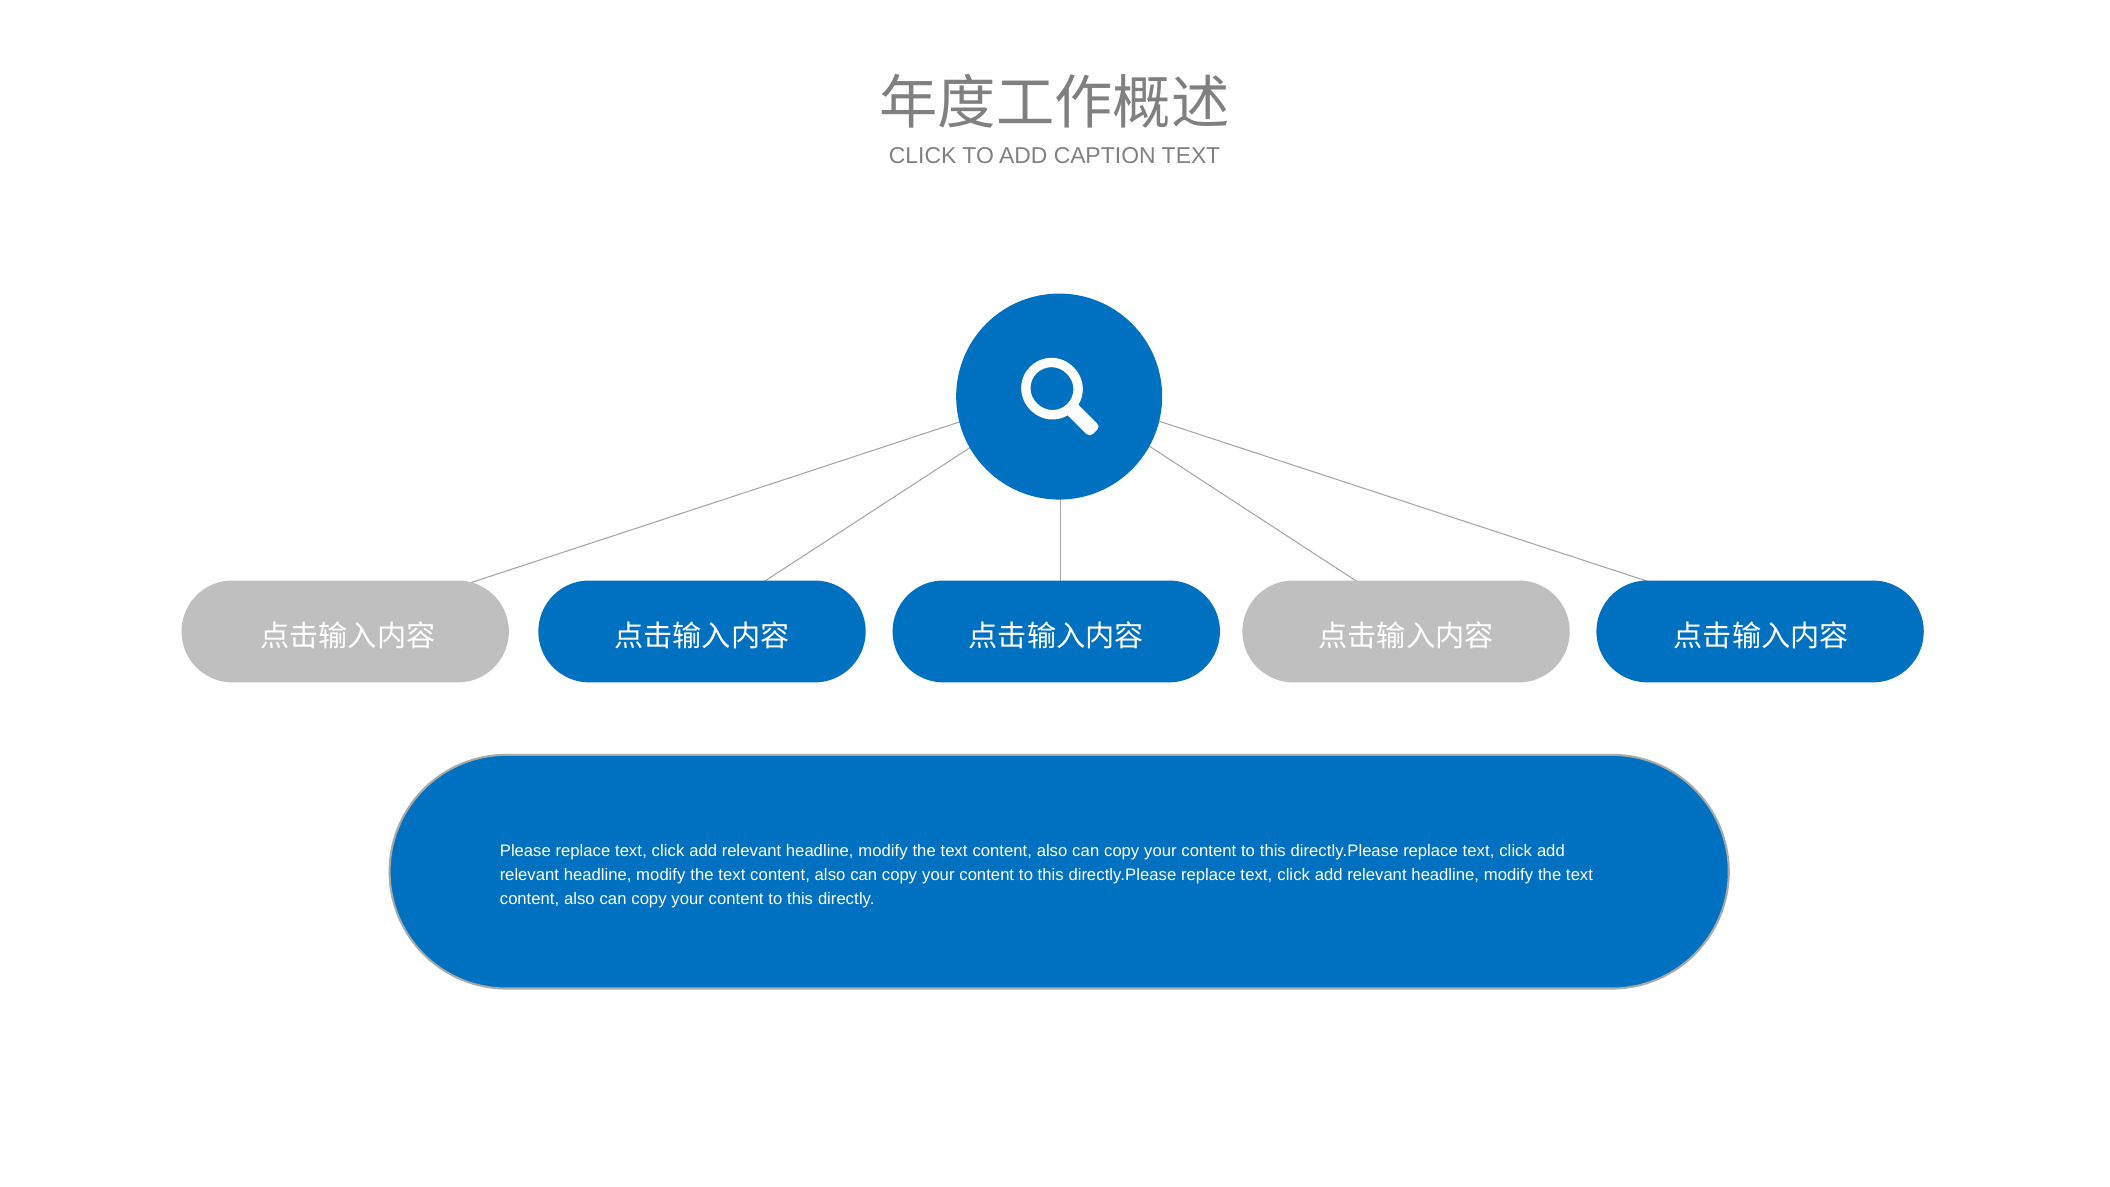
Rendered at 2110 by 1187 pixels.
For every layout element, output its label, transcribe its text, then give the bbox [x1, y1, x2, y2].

text_box [1256, 667, 1556, 683]
text_box [181, 613, 185, 650]
text_box Please replace text, click add relevant headline, modify the text content, also can copy your content to this directly.Please replace text, click add relevant headline, modify the text content, also can copy your content to this directly.Please replace text, click add relevant headline, modify the text content, also can copy your content to this directly. [499, 806, 1607, 938]
text_box [552, 667, 852, 683]
text_box 年度工作概述 [865, 65, 1245, 136]
text_box 点击输入内容 [1243, 596, 1569, 667]
text_box [552, 580, 852, 596]
text_box [1256, 580, 1556, 596]
text_box [195, 667, 495, 683]
text_box [907, 667, 1206, 683]
text_box CLICK TO ADD CAPTION TEXT [865, 140, 1245, 168]
text_box [1610, 667, 1910, 683]
text_box [195, 580, 495, 596]
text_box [956, 293, 1163, 500]
text_box 点击输入内容 [893, 596, 1219, 667]
text_box 点击输入内容 [185, 596, 511, 667]
text_box 点击输入内容 [1598, 595, 1924, 667]
text_box [389, 754, 1729, 989]
text_box 点击输入内容 [539, 596, 865, 667]
text_box [1611, 580, 1909, 595]
text_box [906, 580, 1206, 596]
